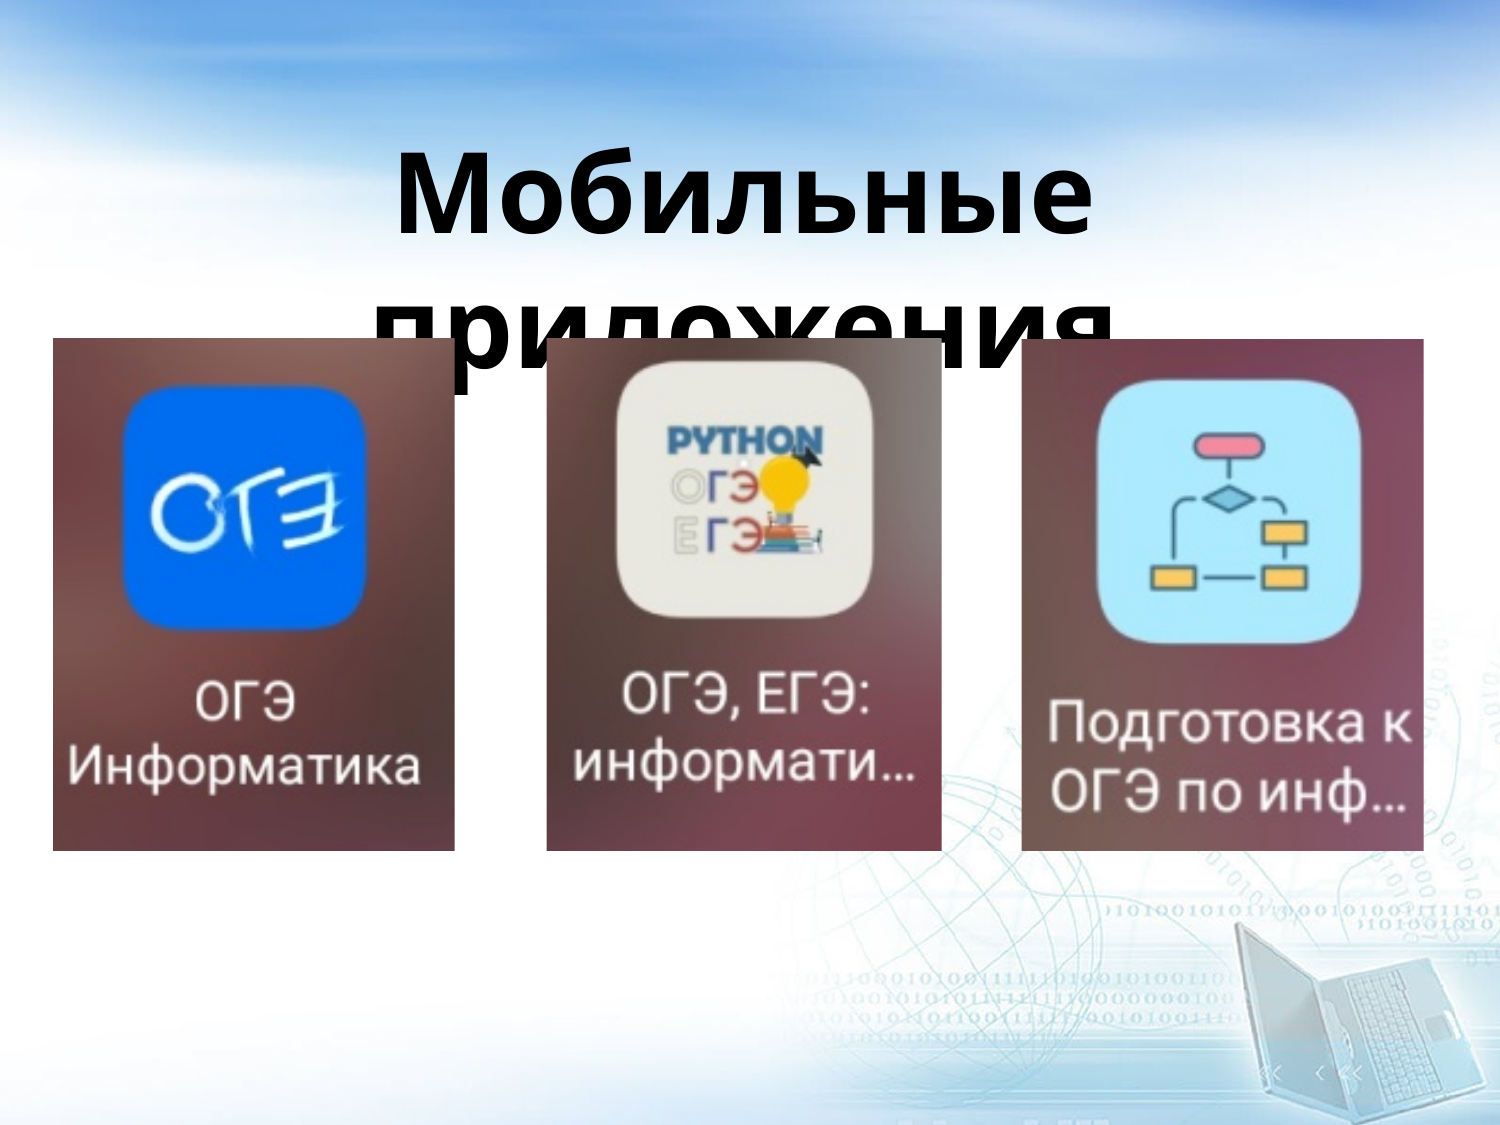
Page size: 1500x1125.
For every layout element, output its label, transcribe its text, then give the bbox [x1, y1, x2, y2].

text_box Мобильные приложения [135, 113, 1353, 399]
picture [0, 0, 1500, 1125]
